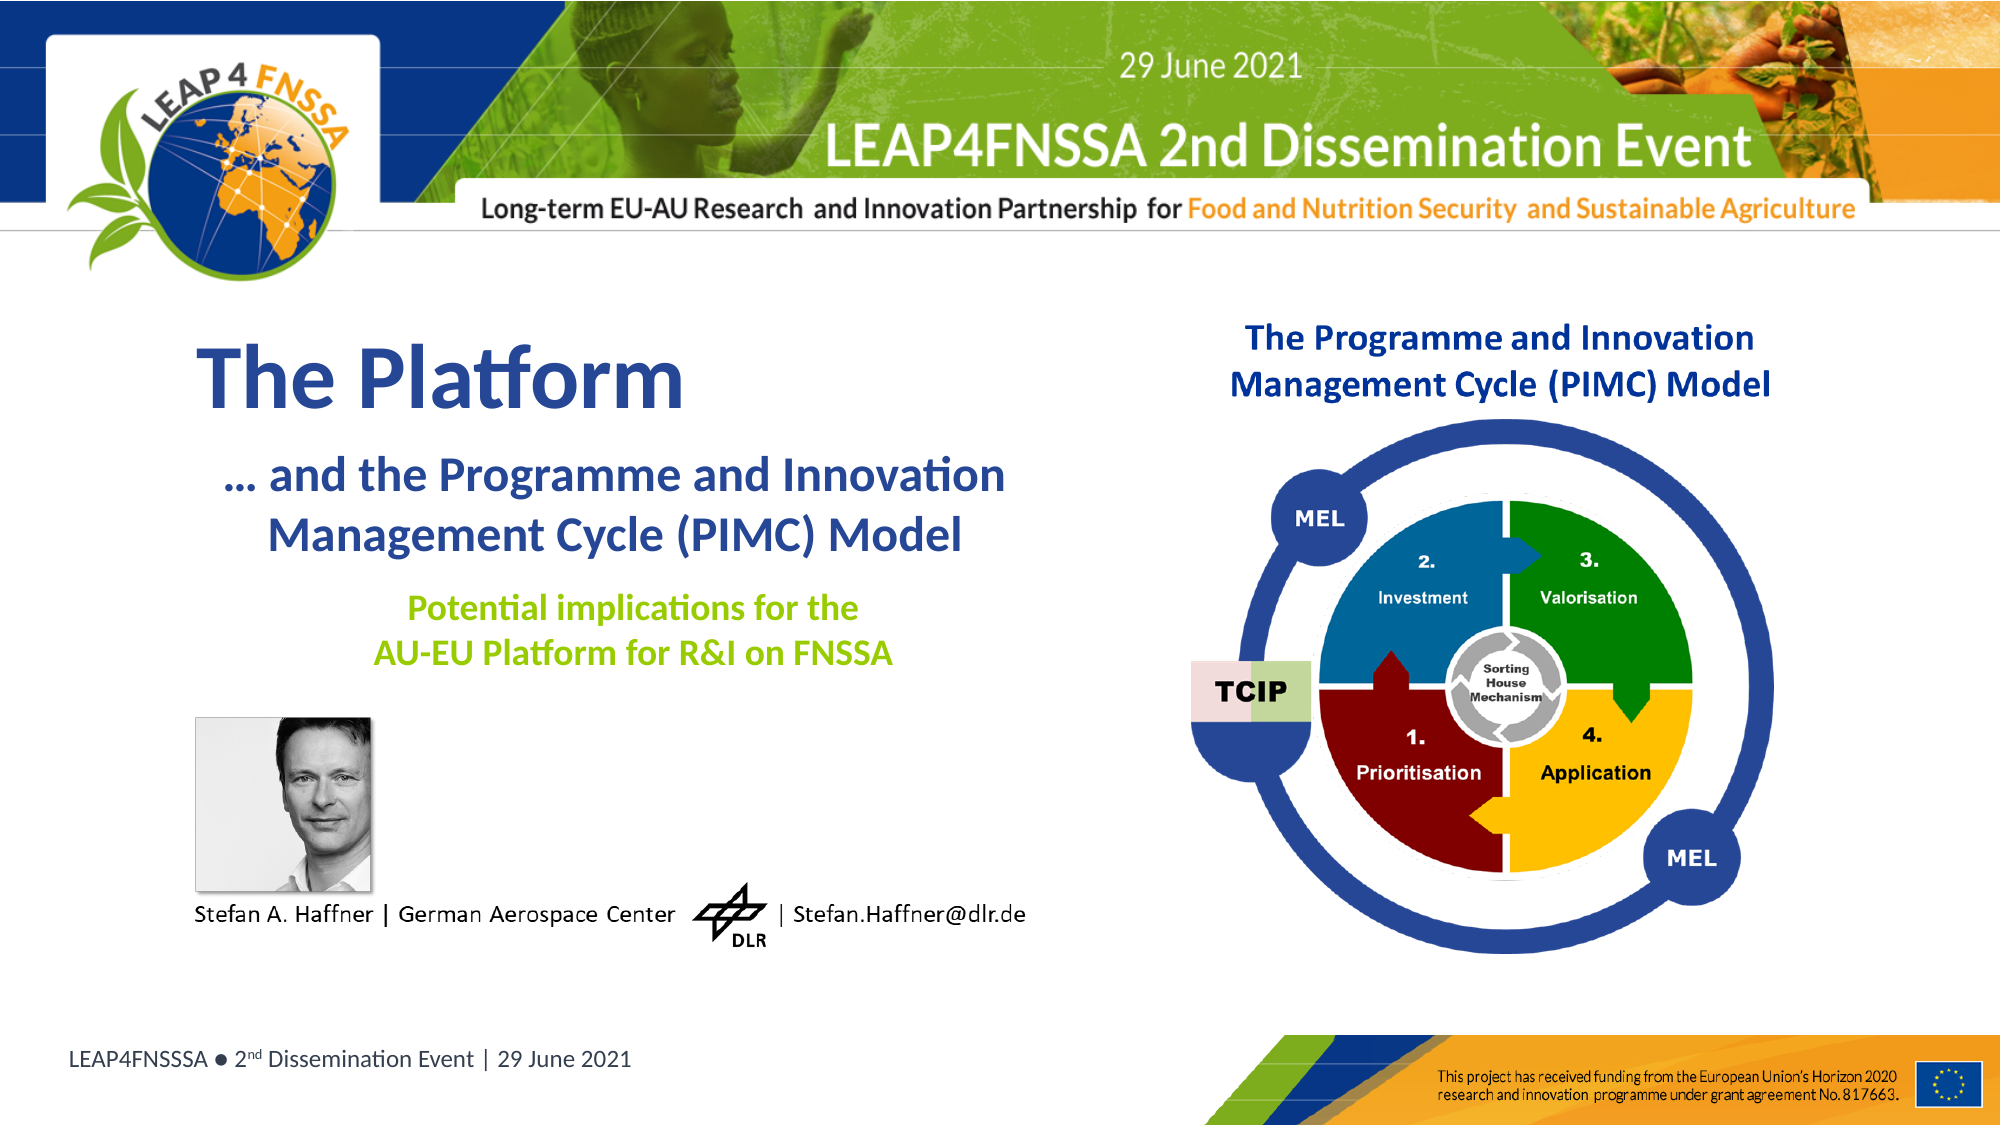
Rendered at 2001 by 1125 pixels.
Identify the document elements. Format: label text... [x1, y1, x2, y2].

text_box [181, 309, 1090, 682]
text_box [1166, 298, 1840, 972]
text_box LEAP4FNSSSA ● 2nd Dissemination Event | 29 June 2021 [54, 1034, 1307, 1084]
picture [0, 1, 2000, 289]
picture [500, 1035, 2000, 1125]
picture [178, 715, 1051, 948]
